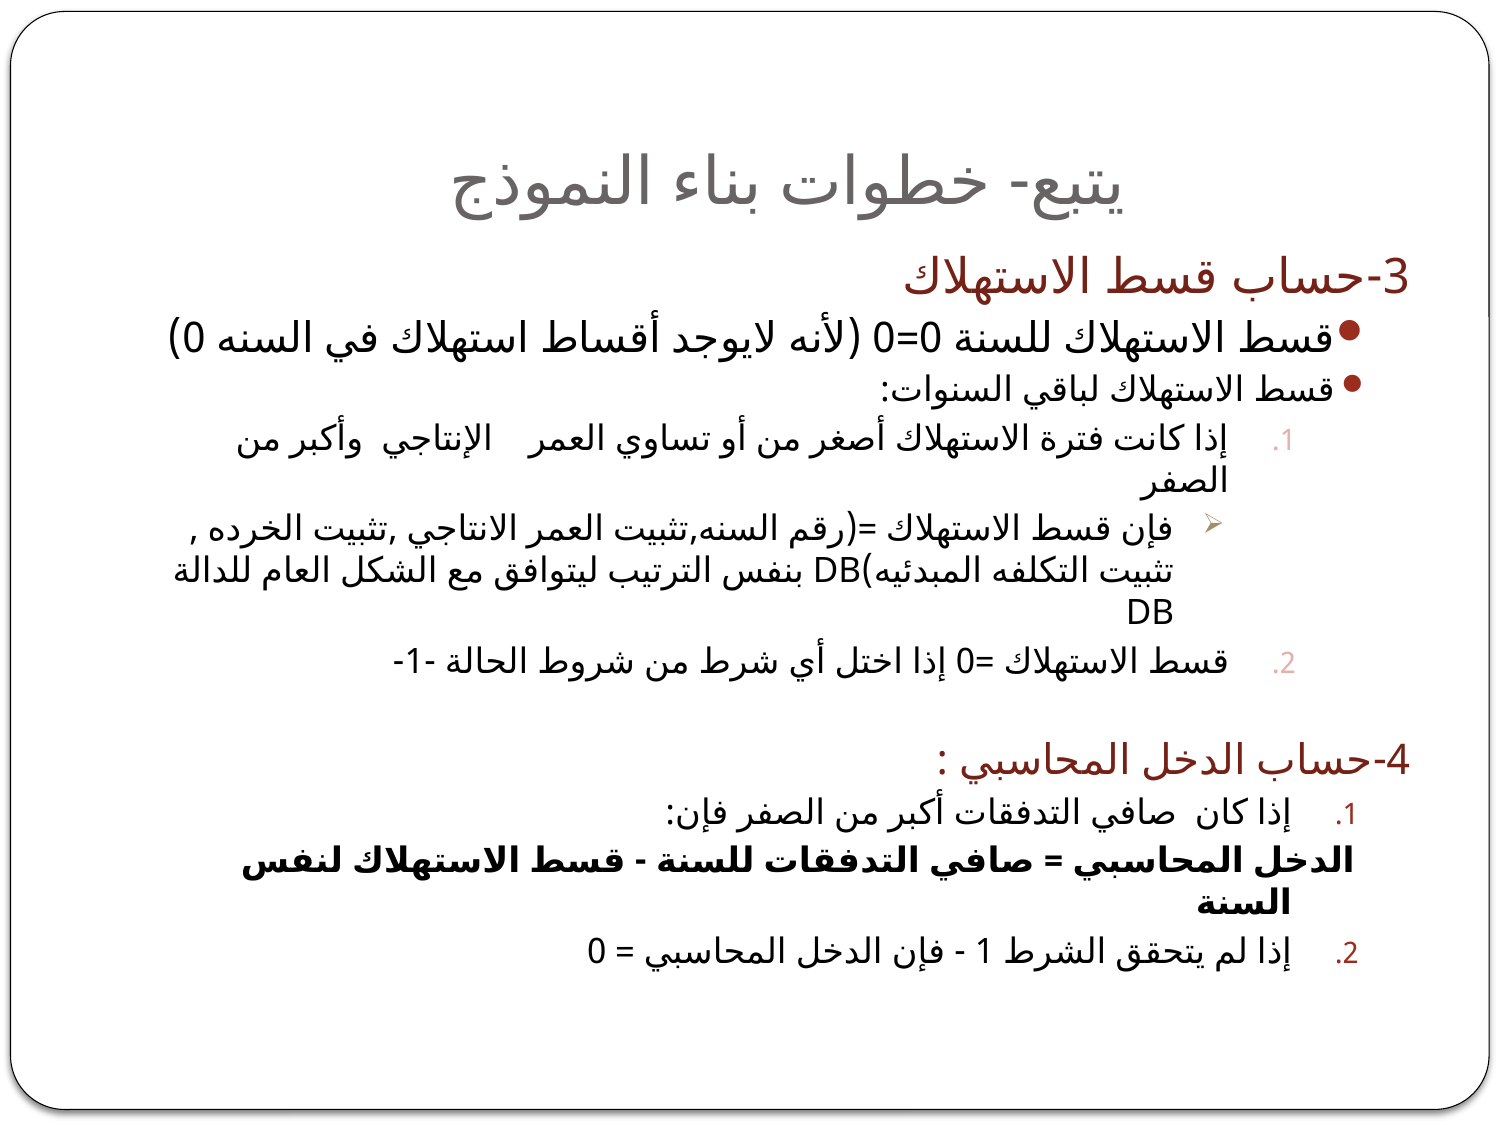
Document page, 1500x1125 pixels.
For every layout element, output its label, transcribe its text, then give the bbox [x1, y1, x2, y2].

title يتبع- خطوات بناء النموذج [150, 45, 1425, 233]
list 3-حساب قسط الاستهلاك قسط الاستهلاك للسنة 0=0 (لأنه لايوجد أقساط استهلاك في السنه 0) قسط الاستهلاك لباقي السنوات: إذا كانت فترة الاستهلاك أصغر من أو تساوي العمر الإنتاجي وأكبر من الصفر فإن قسط الاستهلاك =(رقم السنه,تثبيت العمر الانتاجي ,تثبيت الخرده , تثبيت التكلفه المبدئيه)DB بنفس الترتيب ليتوافق مع الشكل العام للدالة DB قسط الاستهلاك =0 إذا اختل أي شرط من شروط الحالة -1- 4-حساب الدخل المحاسبي : إذا كان صافي التدفقات أكبر من الصفر فإن: الدخل المحاسبي = صافي التدفقات للسنة - قسط الاستهلاك لنفس السنة إذا لم يتحقق الشرط 1 - فإن الدخل المحاسبي = 0 [150, 237, 1425, 988]
